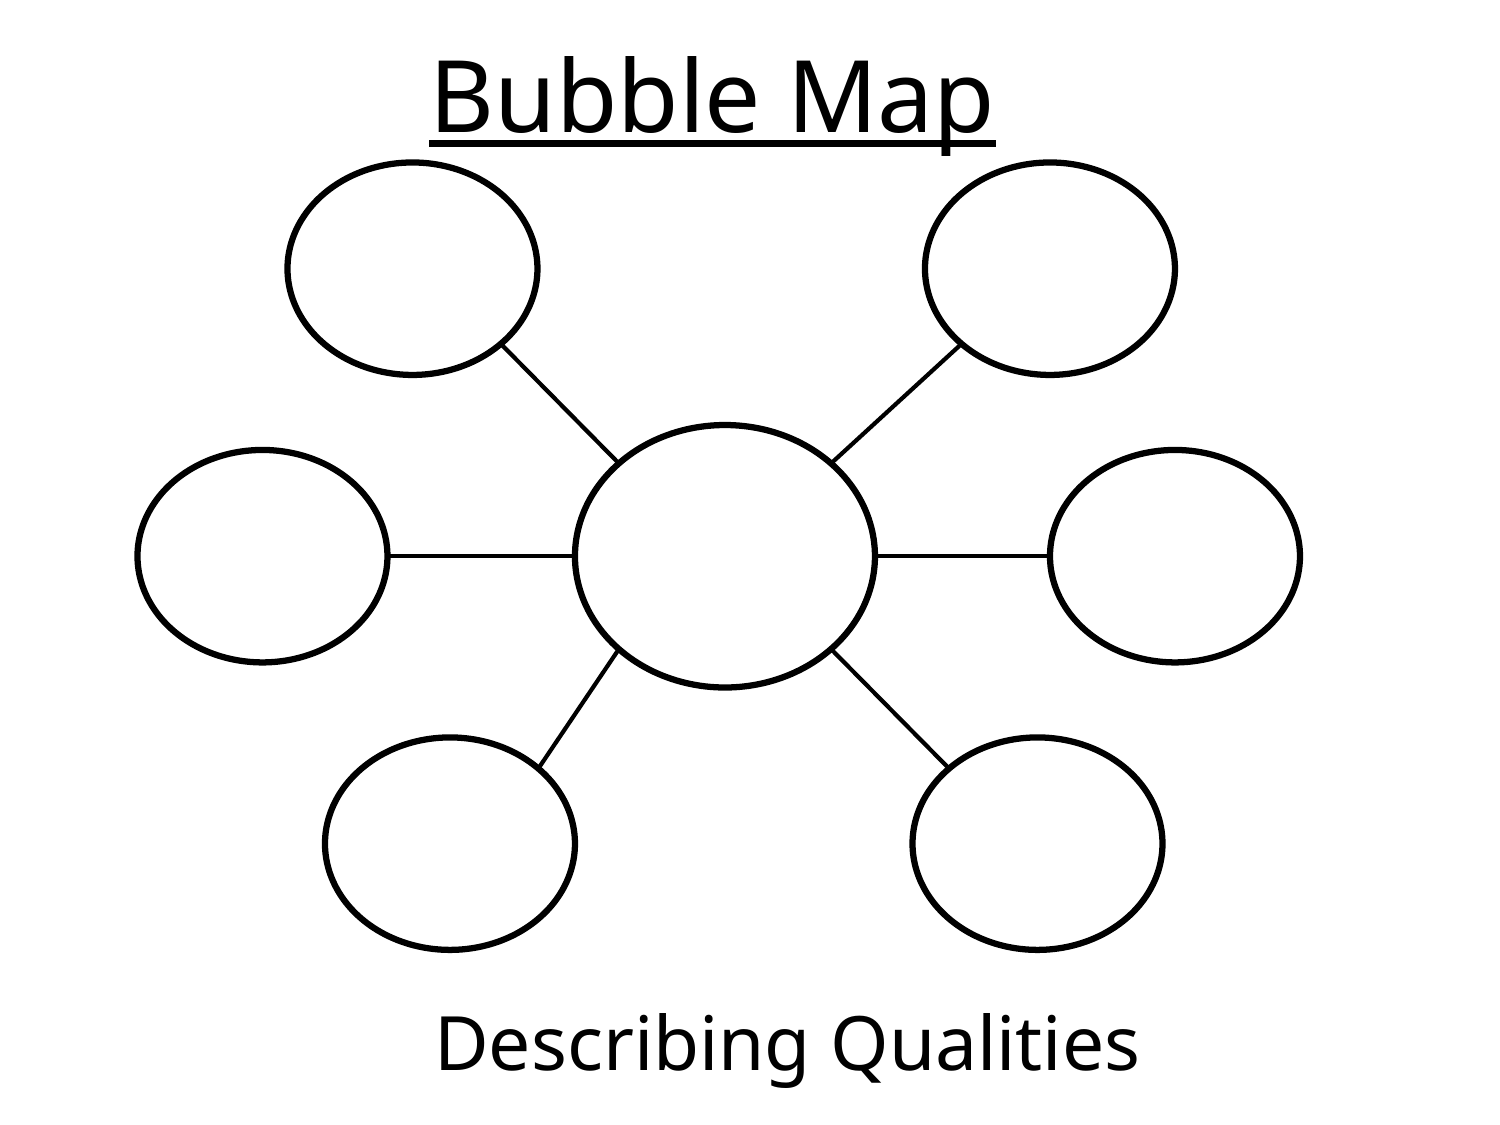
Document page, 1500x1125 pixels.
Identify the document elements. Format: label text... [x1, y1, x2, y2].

text_box [135, 447, 390, 665]
text_box [285, 160, 540, 378]
text_box [1047, 447, 1303, 665]
text_box [322, 735, 578, 952]
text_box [518, 668, 639, 750]
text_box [499, 344, 620, 463]
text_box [836, 338, 957, 470]
subtitle Bubble Map [399, 24, 1025, 163]
text_box [572, 422, 878, 690]
text_box Describing Qualities [362, 987, 1213, 1125]
text_box [910, 735, 1165, 952]
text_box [830, 649, 951, 769]
text_box [922, 160, 1178, 378]
